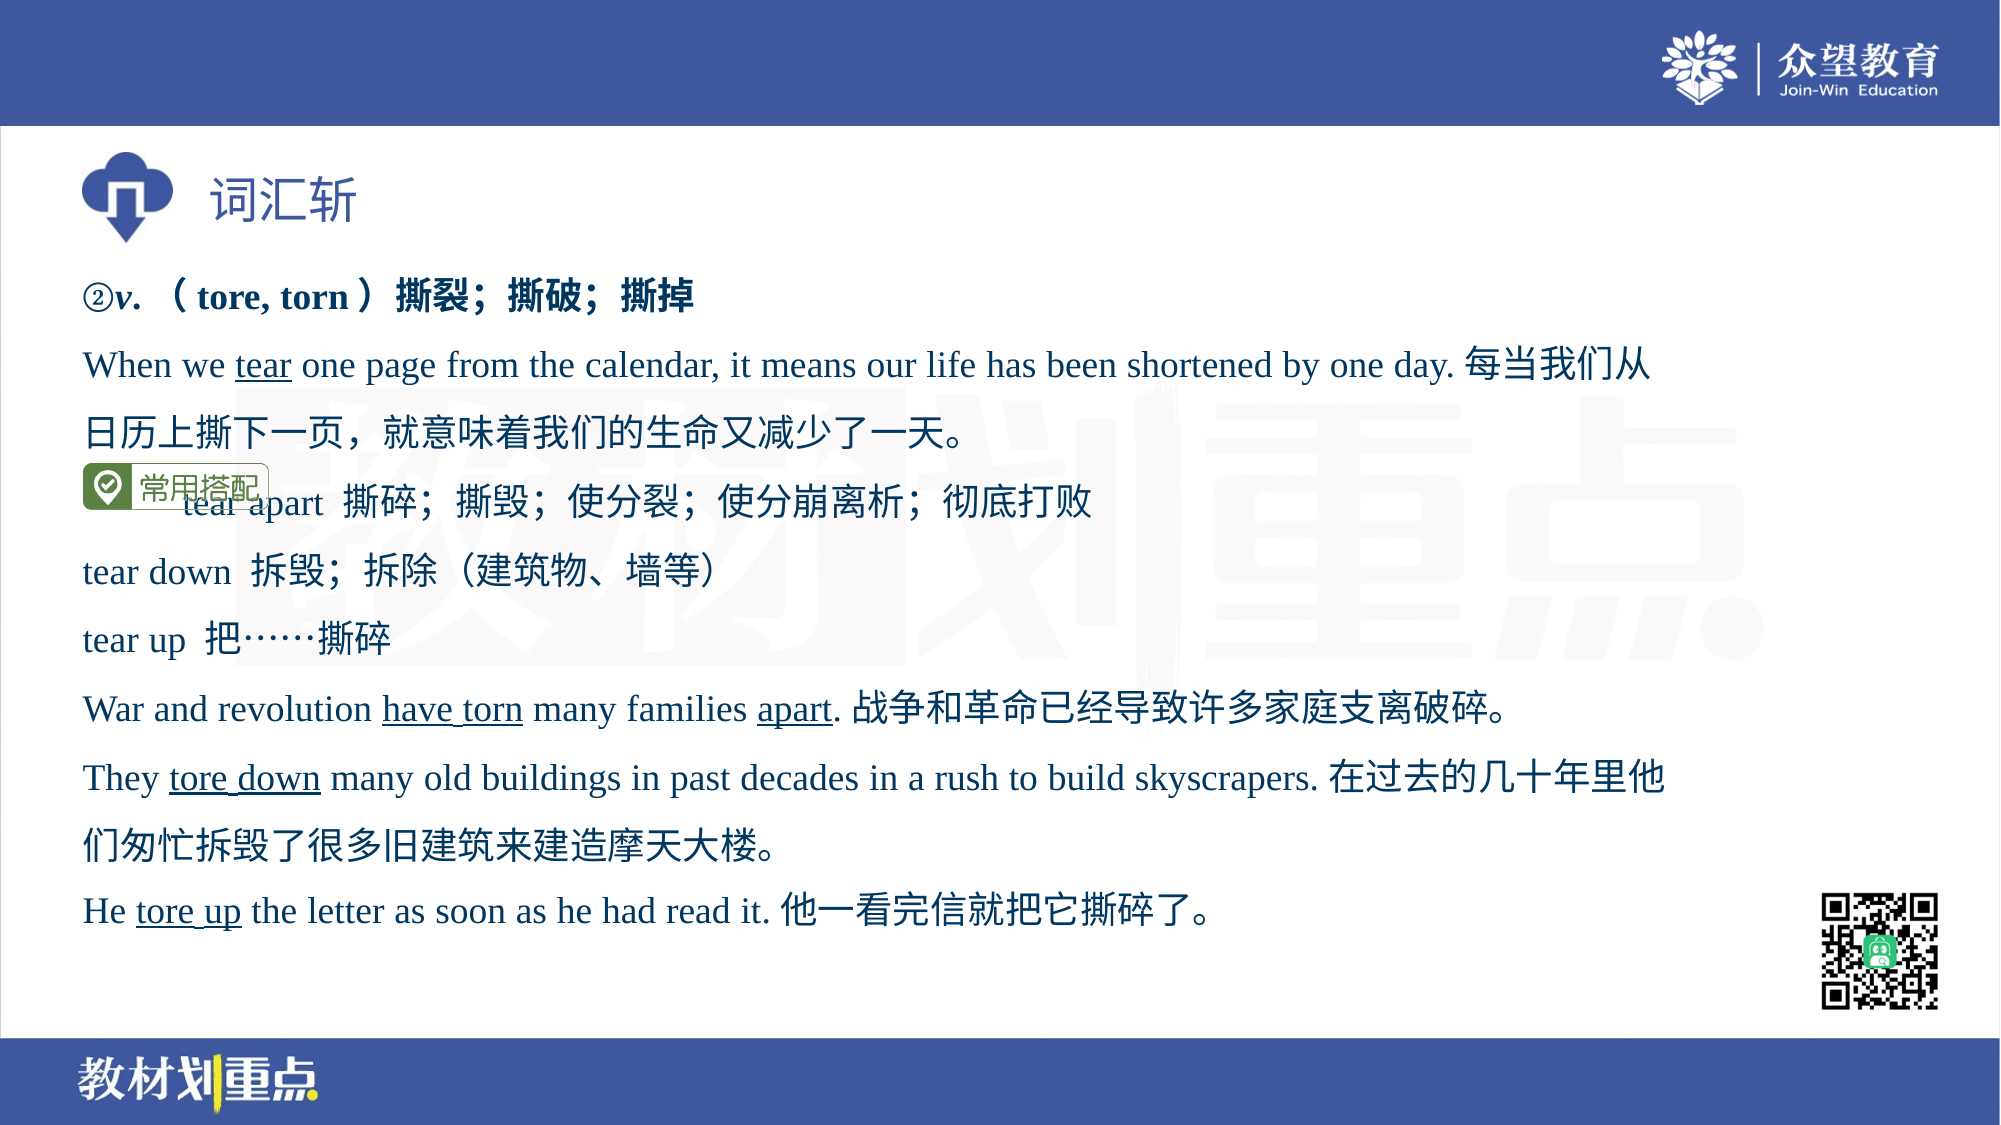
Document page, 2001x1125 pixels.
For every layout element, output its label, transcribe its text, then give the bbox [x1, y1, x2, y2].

text_box ②v.（tore, torn）撕裂；撕破；撕掉 When we tear one page from the calendar, it means our life has been shortened by one day.每当我们从 日历上撕下一页，就意味着我们的生命又减少了一天。 tear apart 撕碎；撕毁；使分裂；使分崩离析；彻底打败 tear down 拆毁；拆除（建筑物、墙等） tear up 把……撕碎 War and revolution have torn many families apart.战争和革命已经导致许多家庭支离破碎。 They tore down many old buildings in past decades in a rush to build skyscrapers.在过去的几十年里他 们匆忙拆毁了很多旧建筑来建造摩天大楼。 He tore up the letter as soon as he had read it.他一看完信就把它撕碎了。 [82, 248, 1817, 925]
picture [0, 0, 2000, 1125]
